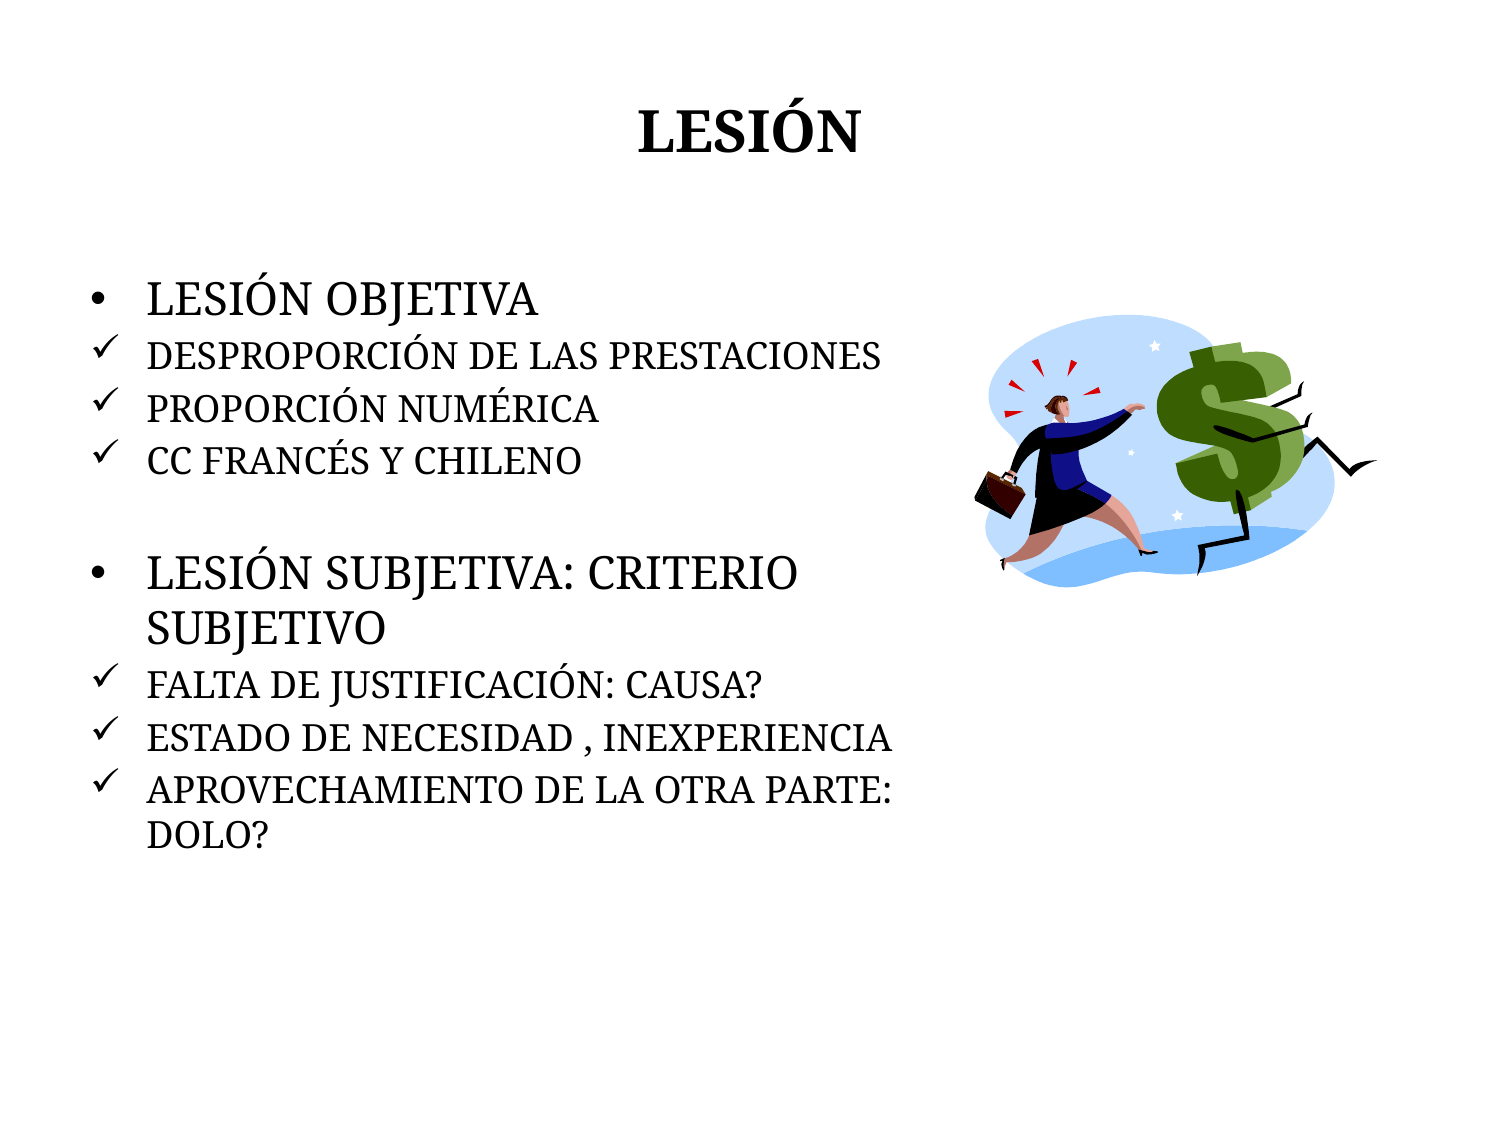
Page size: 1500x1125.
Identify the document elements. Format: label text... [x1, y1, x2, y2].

picture [974, 314, 1378, 590]
list LESIÓN OBJETIVA DESPROPORCIÓN DE LAS PRESTACIONES PROPORCIÓN NUMÉRICA CC FRANCÉS Y CHILENO LESIÓN SUBJETIVA: CRITERIO SUBJETIVO FALTA DE JUSTIFICACIÓN: CAUSA? ESTADO DE NECESIDAD , INEXPERIENCIA APROVECHAMIENTO DE LA OTRA PARTE: DOLO? [75, 262, 928, 1005]
title LESIÓN [75, 45, 1425, 213]
